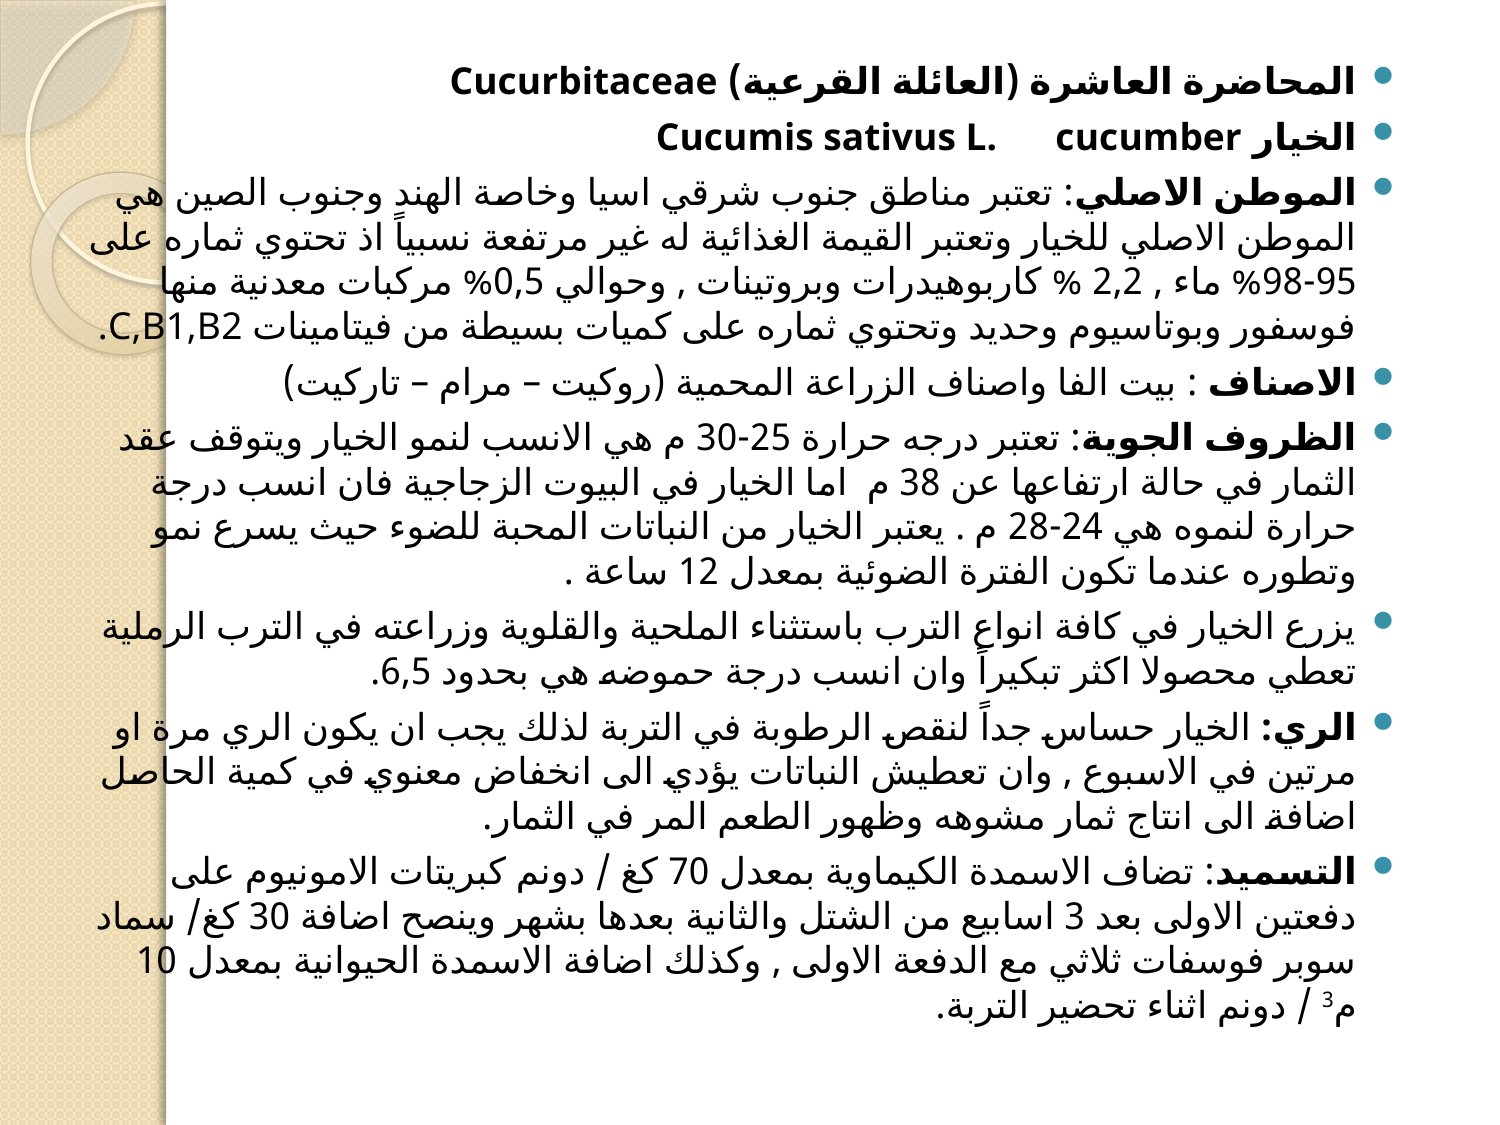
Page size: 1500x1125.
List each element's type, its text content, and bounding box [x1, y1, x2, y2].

list المحاضرة العاشرة (العائلة القرعية) Cucurbitaceae الخيار Cucumis sativus L. cucumber الموطن الاصلي: تعتبر مناطق جنوب شرقي اسيا وخاصة الهند وجنوب الصين هي الموطن الاصلي للخيار وتعتبر القيمة الغذائية له غير مرتفعة نسبياً اذ تحتوي ثماره على 95-98% ماء , 2,2 % كاربوهيدرات وبروتينات , وحوالي 0,5% مركبات معدنية منها فوسفور وبوتاسيوم وحديد وتحتوي ثماره على كميات بسيطة من فيتامينات C,B1,B2. الاصناف : بيت الفا واصناف الزراعة المحمية (روكيت – مرام – تاركيت) الظروف الجوية: تعتبر درجه حرارة 25-30 م هي الانسب لنمو الخيار ويتوقف عقد الثمار في حالة ارتفاعها عن 38 م اما الخيار في البيوت الزجاجية فان انسب درجة حرارة لنموه هي 24-28 م . يعتبر الخيار من النباتات المحبة للضوء حيث يسرع نمو وتطوره عندما تكون الفترة الضوئية بمعدل 12 ساعة . يزرع الخيار في كافة انواع الترب باستثناء الملحية والقلوية وزراعته في الترب الرملية تعطي محصولا اكثر تبكيراً وان انسب درجة حموضه هي بحدود 6,5. الري: الخيار حساس جداً لنقص الرطوبة في التربة لذلك يجب ان يكون الري مرة او مرتين في الاسبوع , وان تعطيش النباتات يؤدي الى انخفاض معنوي في كمية الحاصل اضافة الى انتاج ثمار مشوهه وظهور الطعم المر في الثمار. التسميد: تضاف الاسمدة الكيماوية بمعدل 70 كغ / دونم كبريتات الامونيوم على دفعتين الاولى بعد 3 اسابيع من الشتل والثانية بعدها بشهر وينصح اضافة 30 كغ/ سماد سوبر فوسفات ثلاثي مع الدفعة الاولى , وكذلك اضافة الاسمدة الحيوانية بمعدل 10 م3 / دونم اثناء تحضير التربة. [62, 50, 1425, 1075]
title [235, 45, 1466, 233]
